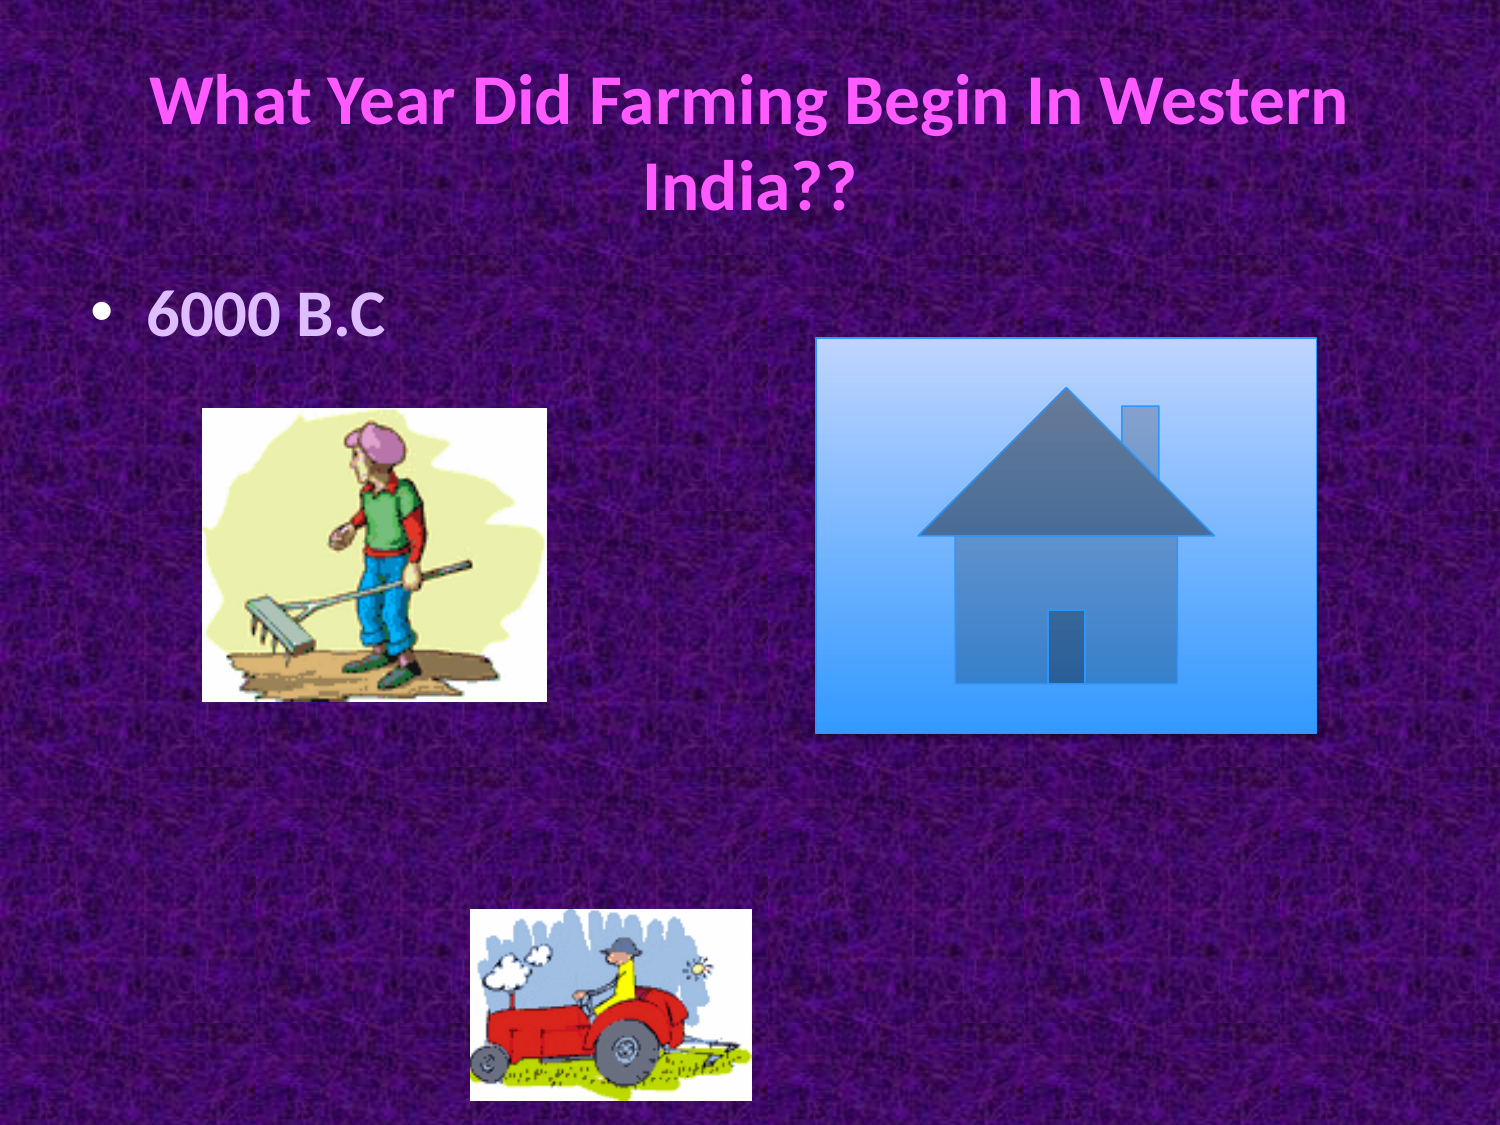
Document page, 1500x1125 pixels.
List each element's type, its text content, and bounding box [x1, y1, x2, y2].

text_box [815, 337, 1317, 734]
list 6000 B.C [75, 262, 1425, 1005]
title What Year Did Farming Begin In Western India?? [75, 45, 1425, 233]
picture [0, 0, 1500, 1125]
